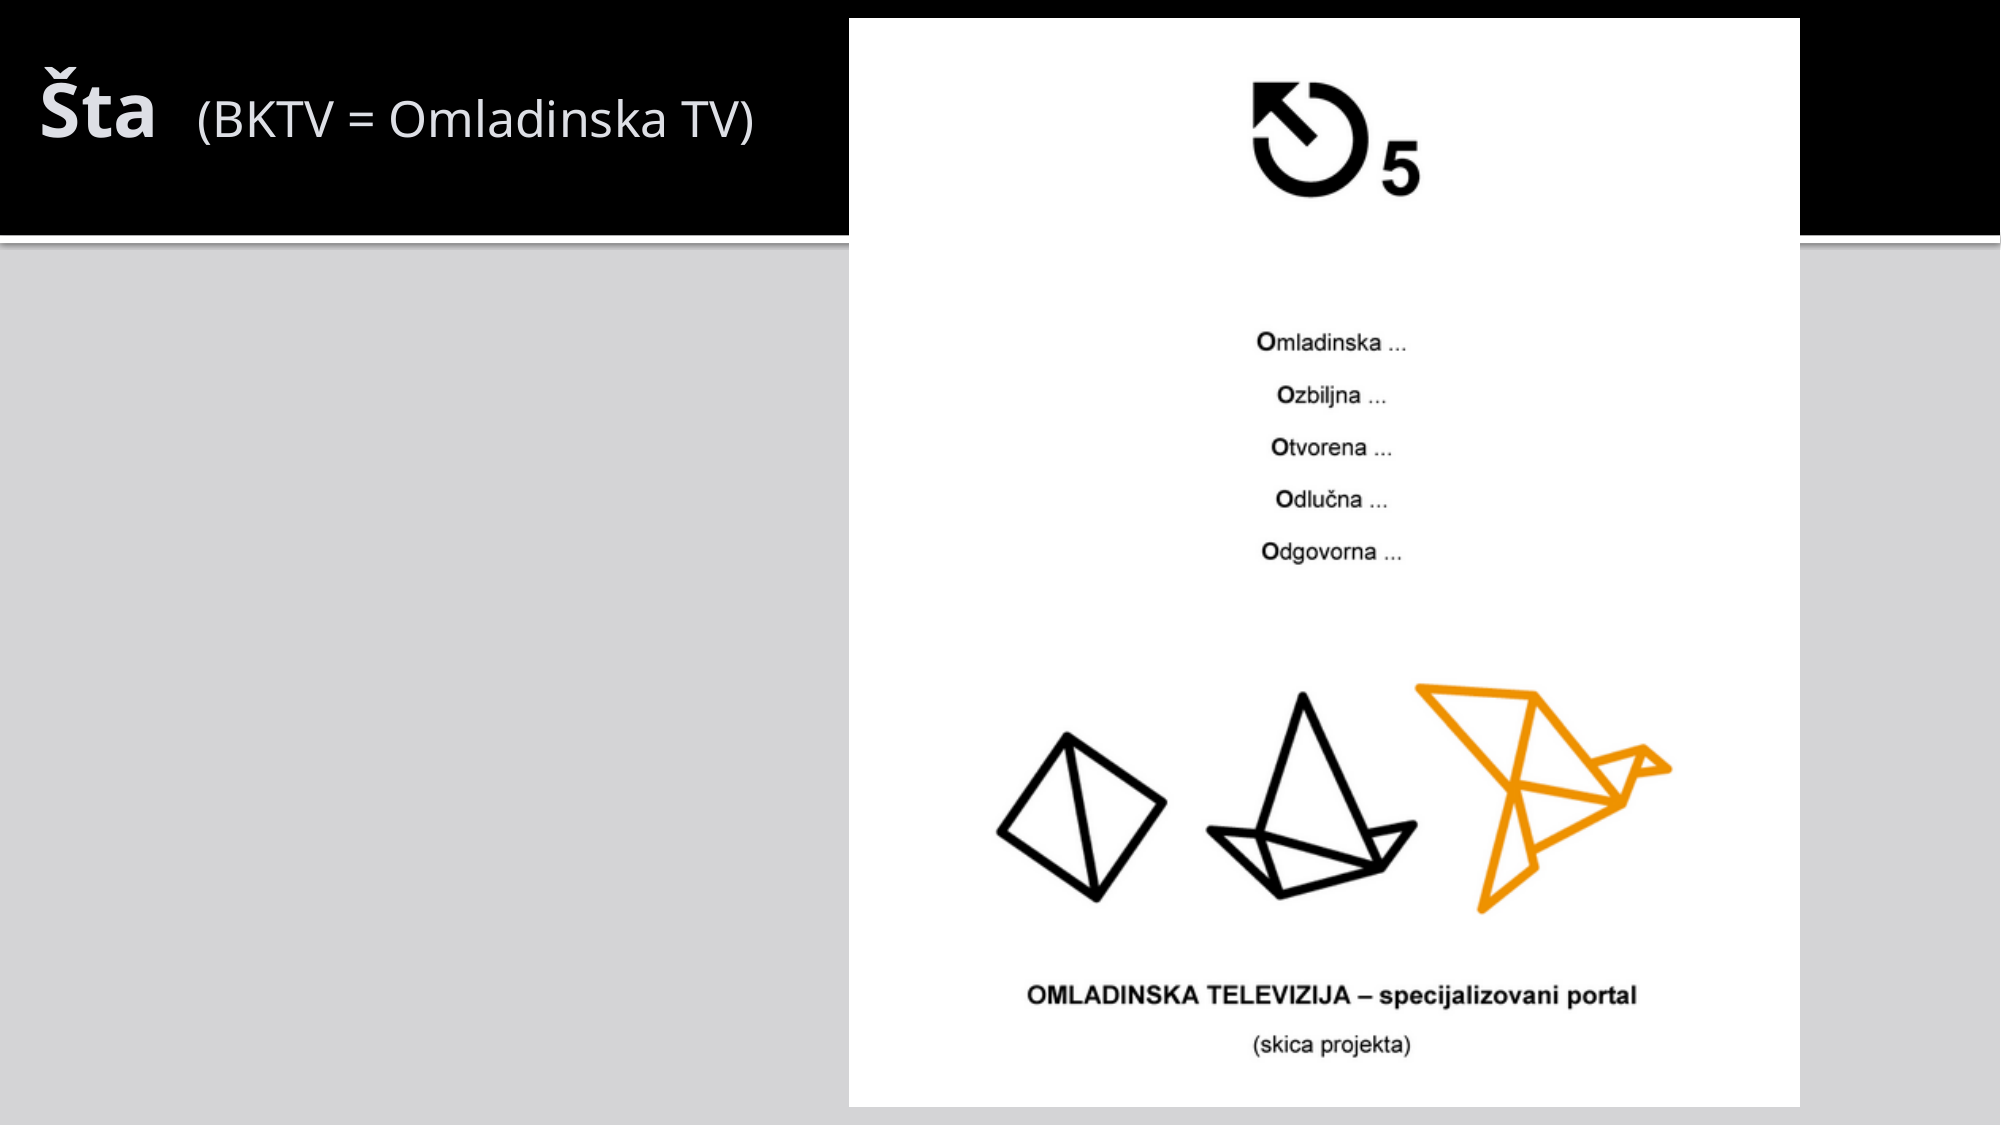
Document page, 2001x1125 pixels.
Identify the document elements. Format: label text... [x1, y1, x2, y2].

picture [849, 18, 1800, 1107]
text_box Šta (BKTV = Omladinska TV) [24, 62, 844, 200]
